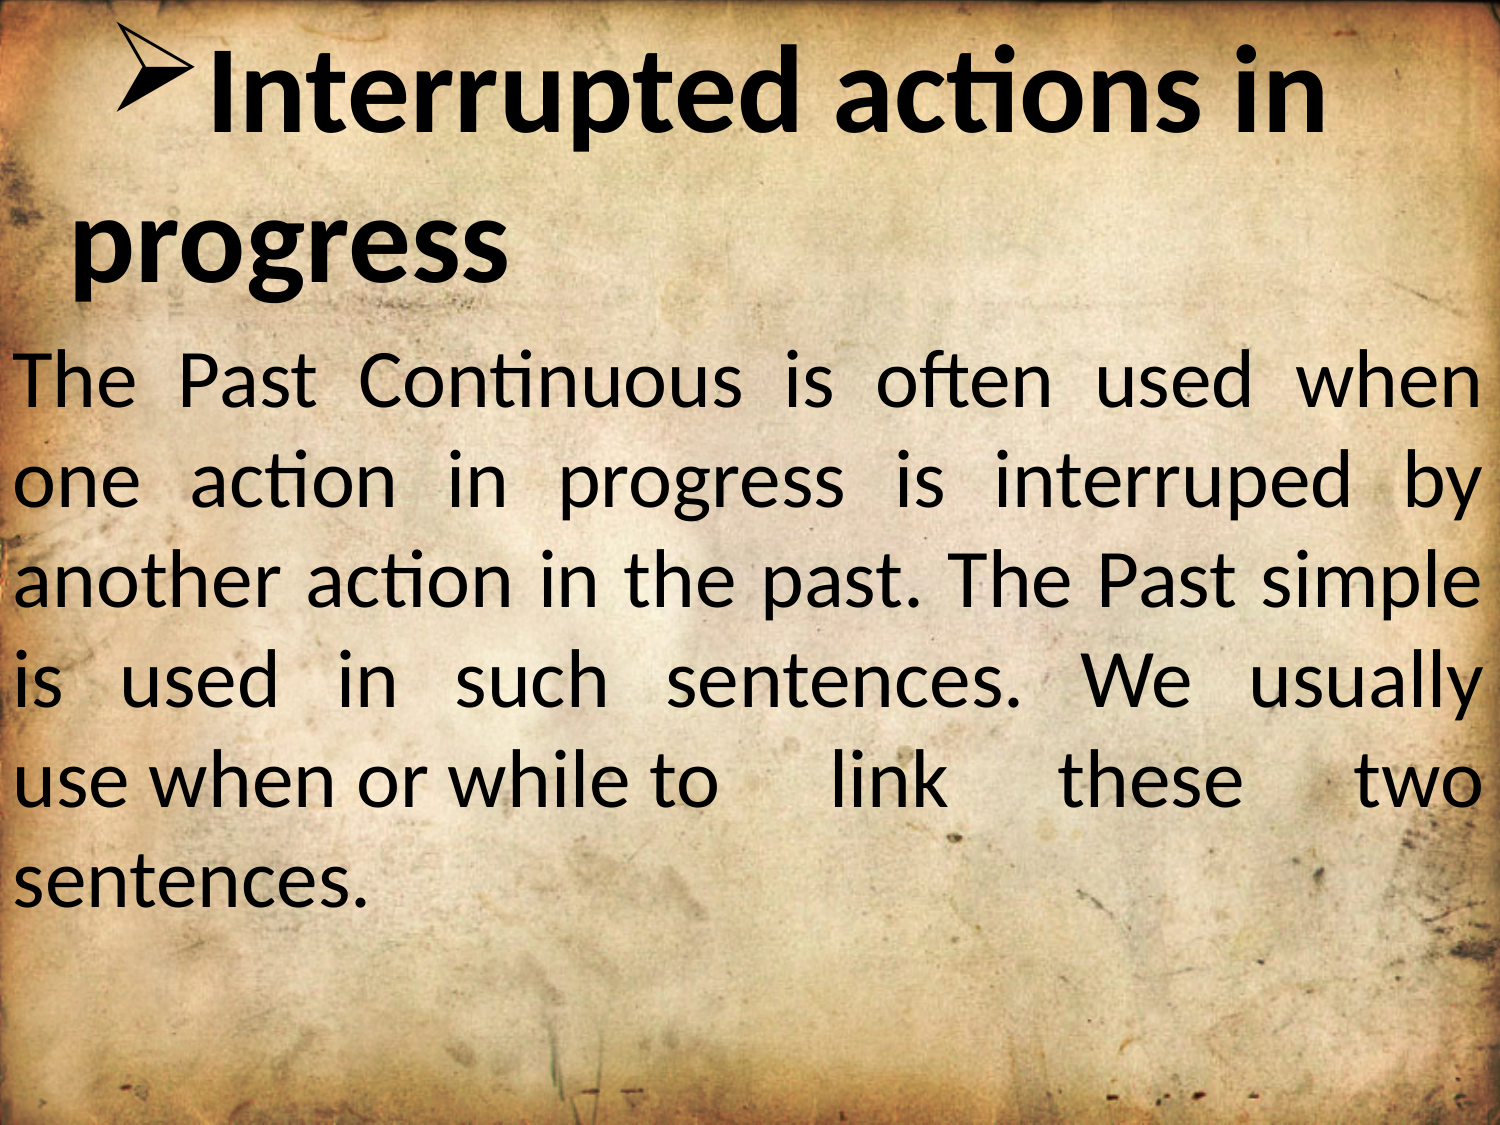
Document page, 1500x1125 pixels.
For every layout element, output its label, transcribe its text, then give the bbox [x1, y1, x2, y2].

list Interrupted actions in progress The Past Continuous is often used when one action in progress is interruped by another action in the past. The Past simple is used in such sentences. We usually use when or while to link these two sentences. [0, 0, 1500, 1125]
